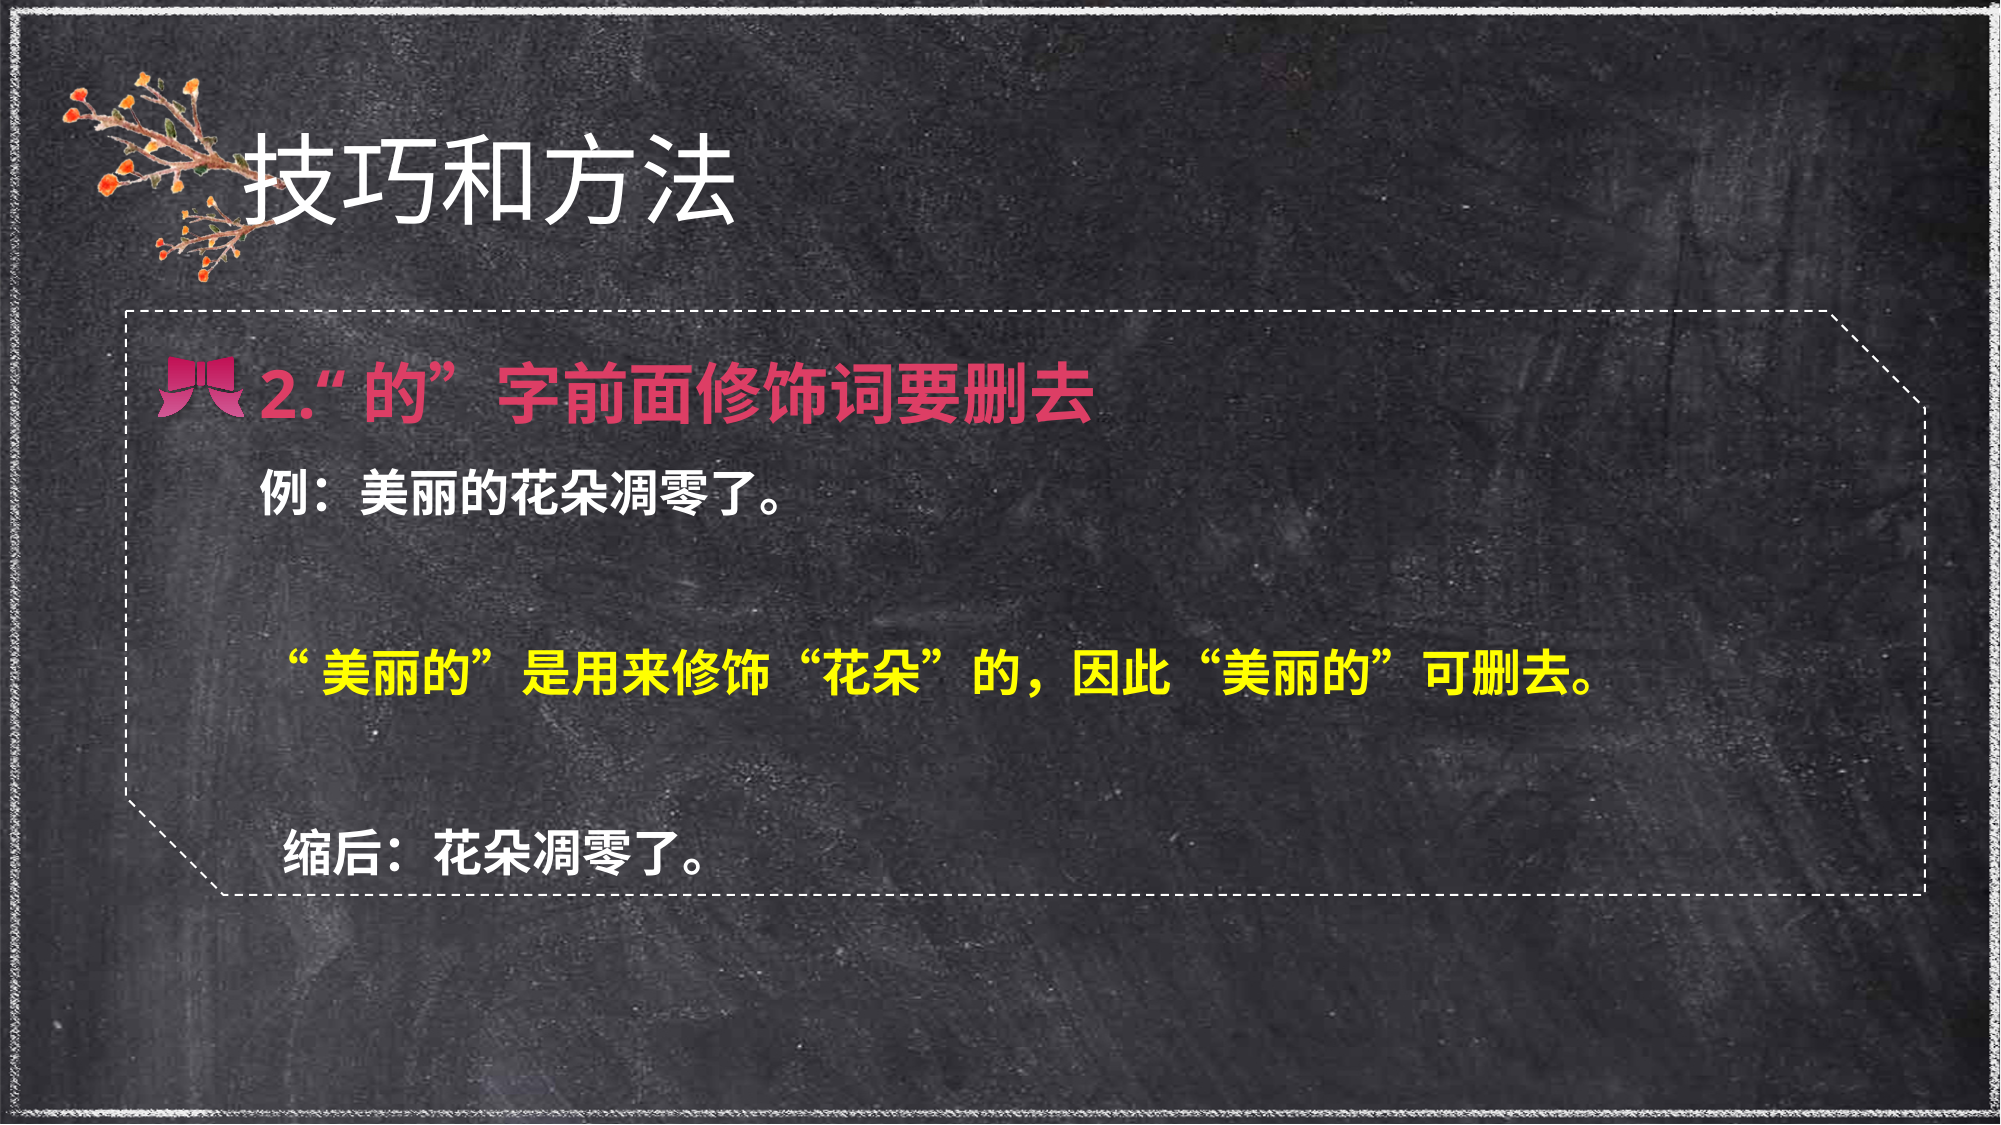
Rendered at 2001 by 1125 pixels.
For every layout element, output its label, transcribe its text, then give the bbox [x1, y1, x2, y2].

text_box 2.“的”字前面修饰词要删去 例：美丽的花朵凋零了。 “美丽的”是用来修饰“花朵”的，因此“美丽的”可删去。 缩后：花朵凋零了。 [244, 304, 1832, 314]
text_box 技巧和方法 [284, 110, 778, 246]
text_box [70, 65, 284, 296]
text_box [124, 309, 1926, 896]
picture [0, 0, 2001, 1125]
